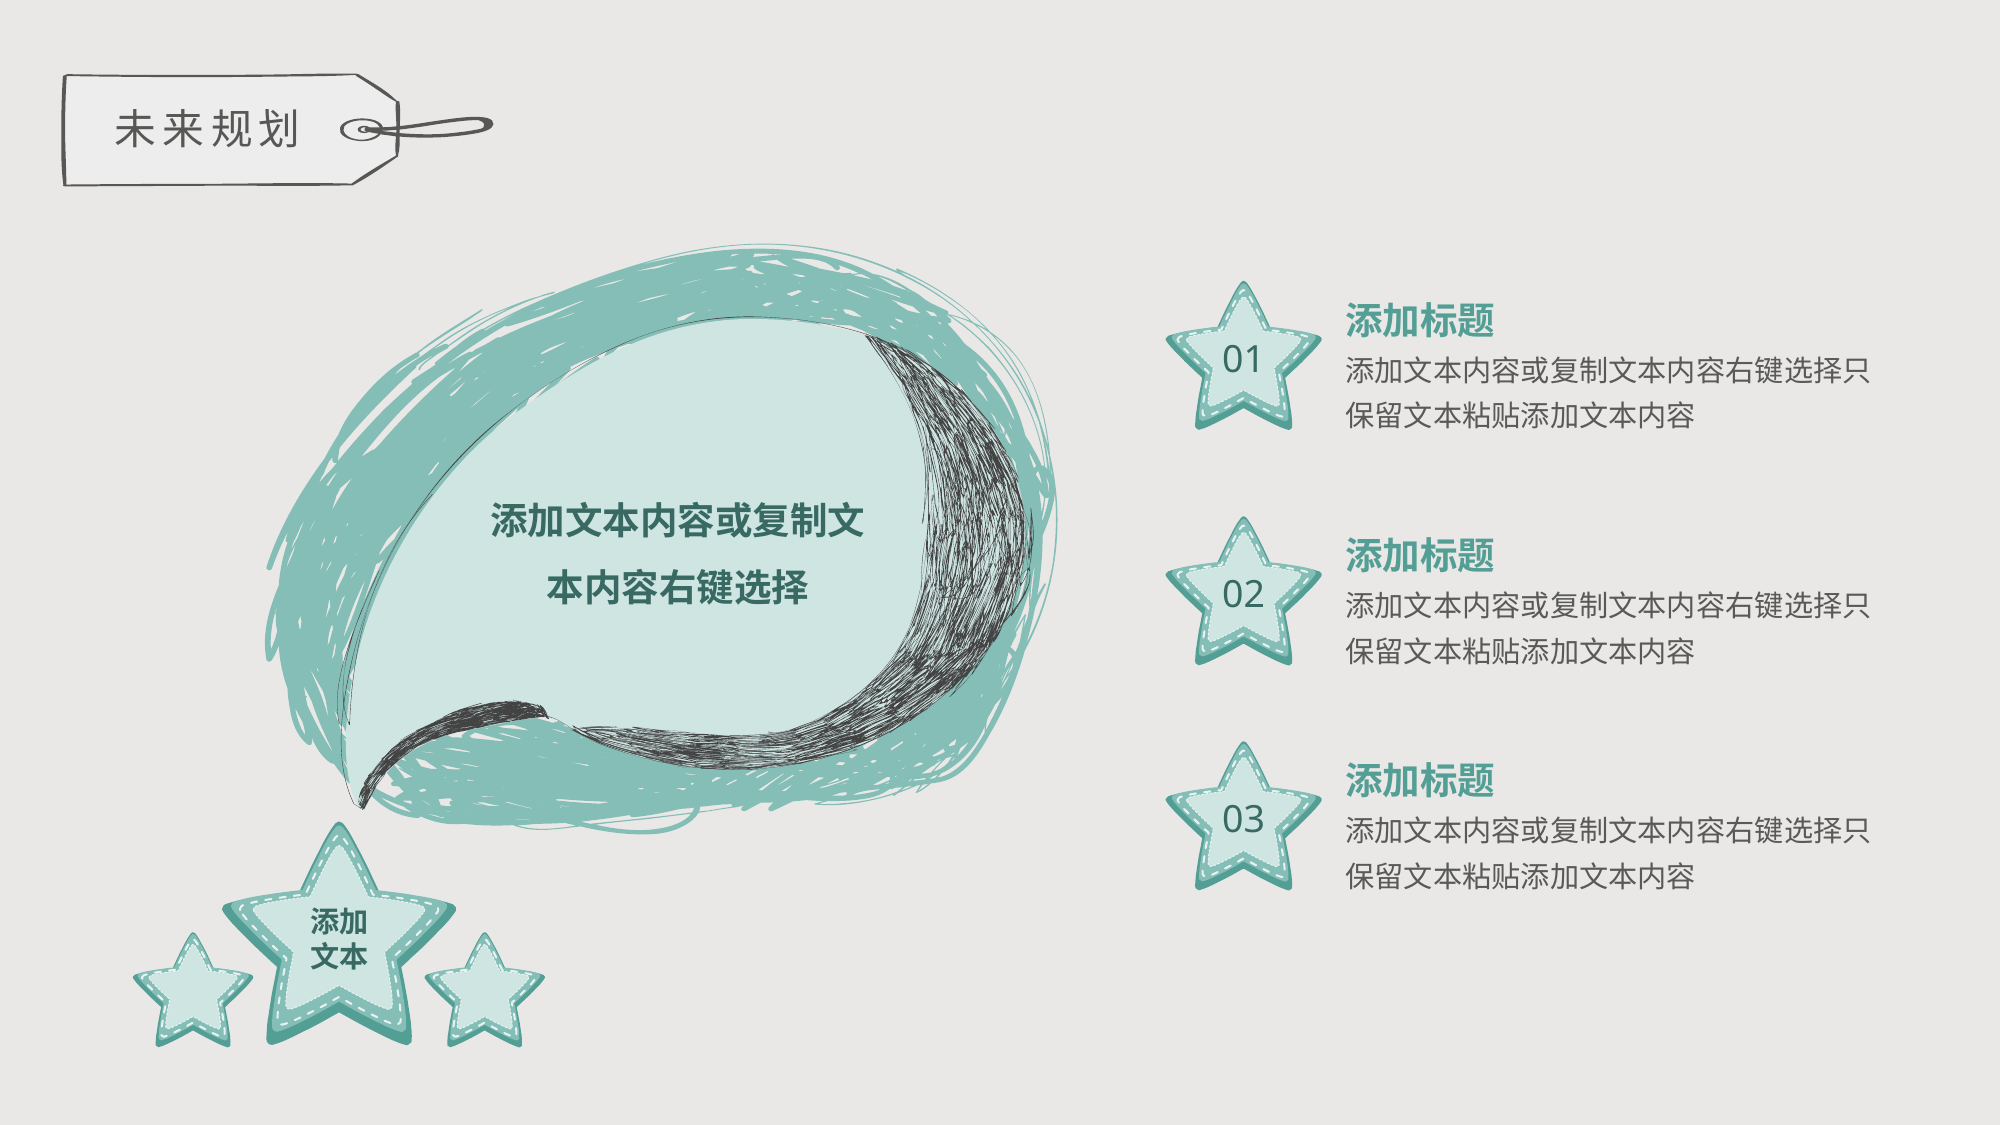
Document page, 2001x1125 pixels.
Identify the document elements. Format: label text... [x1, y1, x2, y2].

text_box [261, 237, 1066, 835]
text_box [1165, 280, 1322, 430]
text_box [1165, 516, 1322, 666]
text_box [1165, 741, 1322, 891]
text_box 添加标题 添加文本内容或复制文本内容右键选择只保留文本粘贴添加文本内容 [1330, 736, 1907, 901]
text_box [61, 73, 495, 187]
text_box 添加标题 添加文本内容或复制文本内容右键选择只保留文本粘贴添加文本内容 [1330, 511, 1907, 676]
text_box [132, 932, 254, 1048]
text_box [222, 821, 456, 1046]
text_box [424, 932, 545, 1048]
text_box 添加标题 添加文本内容或复制文本内容右键选择只保留文本粘贴添加文本内容 [1330, 276, 1907, 441]
